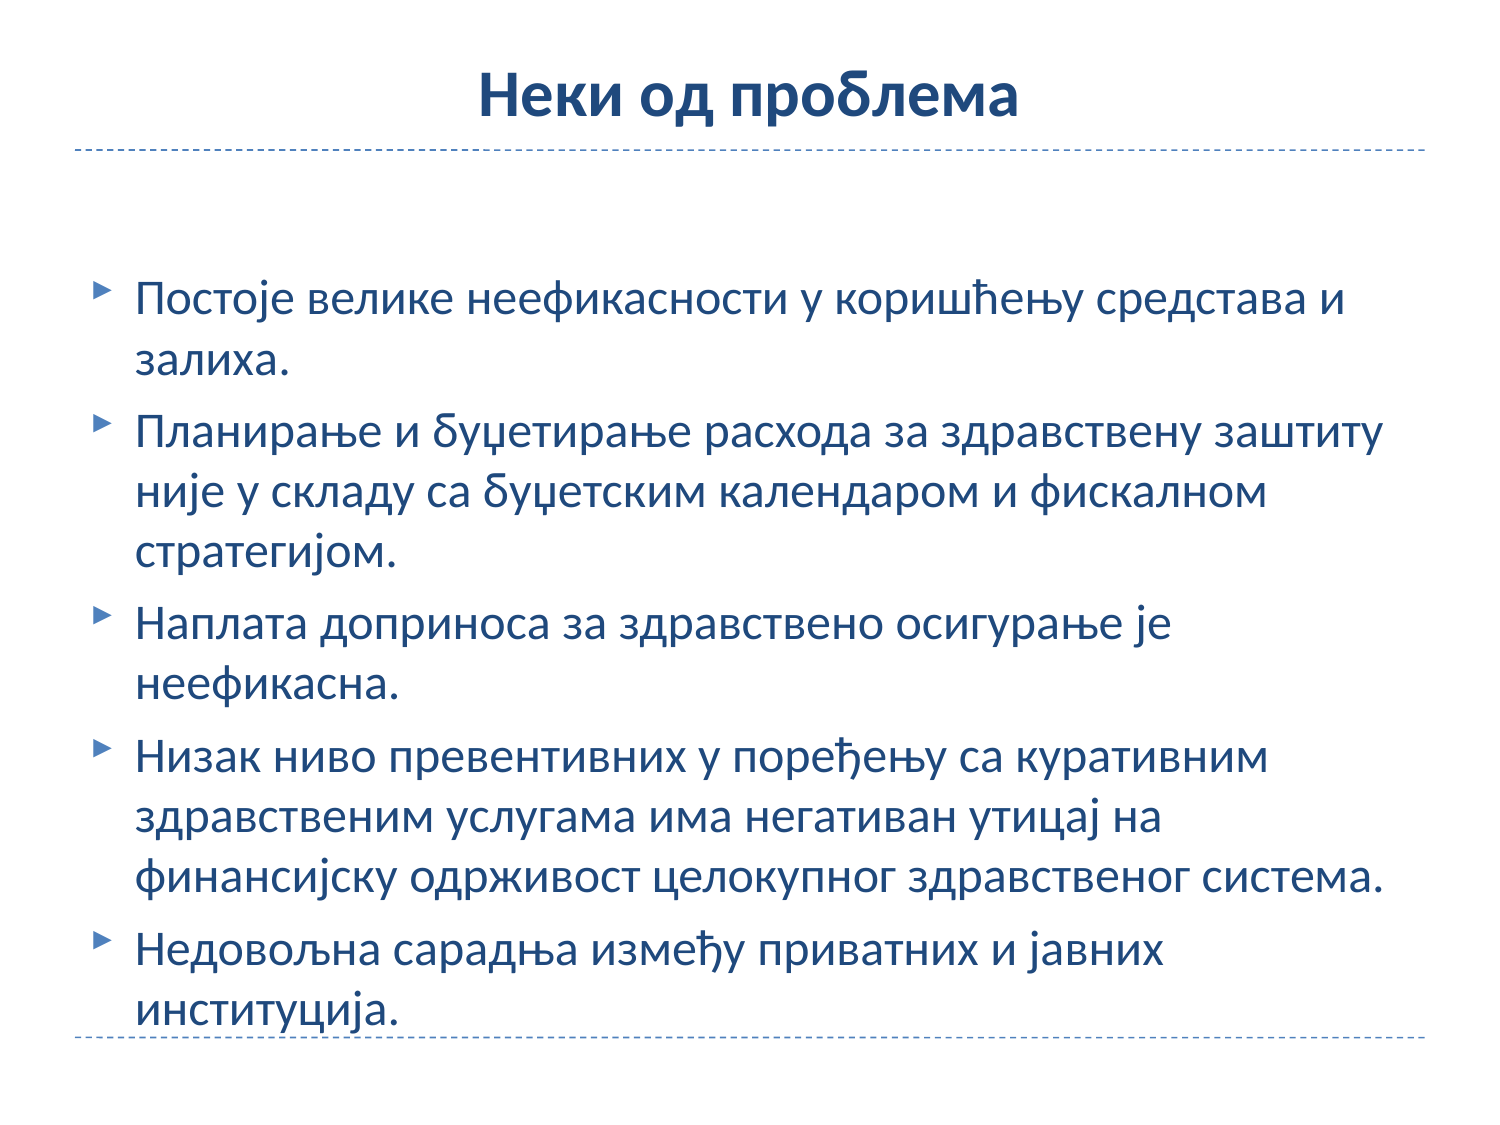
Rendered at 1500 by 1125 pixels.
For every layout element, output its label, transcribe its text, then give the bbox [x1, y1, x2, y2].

list Постоје велике неeфикасности у коришћењу средстава и залиха. Планирање и буџетирање расхода за здравствену заштиту није у складу са буџетским календаром и фискалном стратегијом. Наплата доприноса за здравствено осигурање је неeфикасна. Низак ниво превентивних у поређењу са куративним здравственим услугама има негативан утицај на финансијску одрживост целокупног здравственог система. Недовољна сарадња између приватних и јавних институција. [74, 174, 1426, 1038]
title Неки од проблема [74, 12, 1426, 138]
